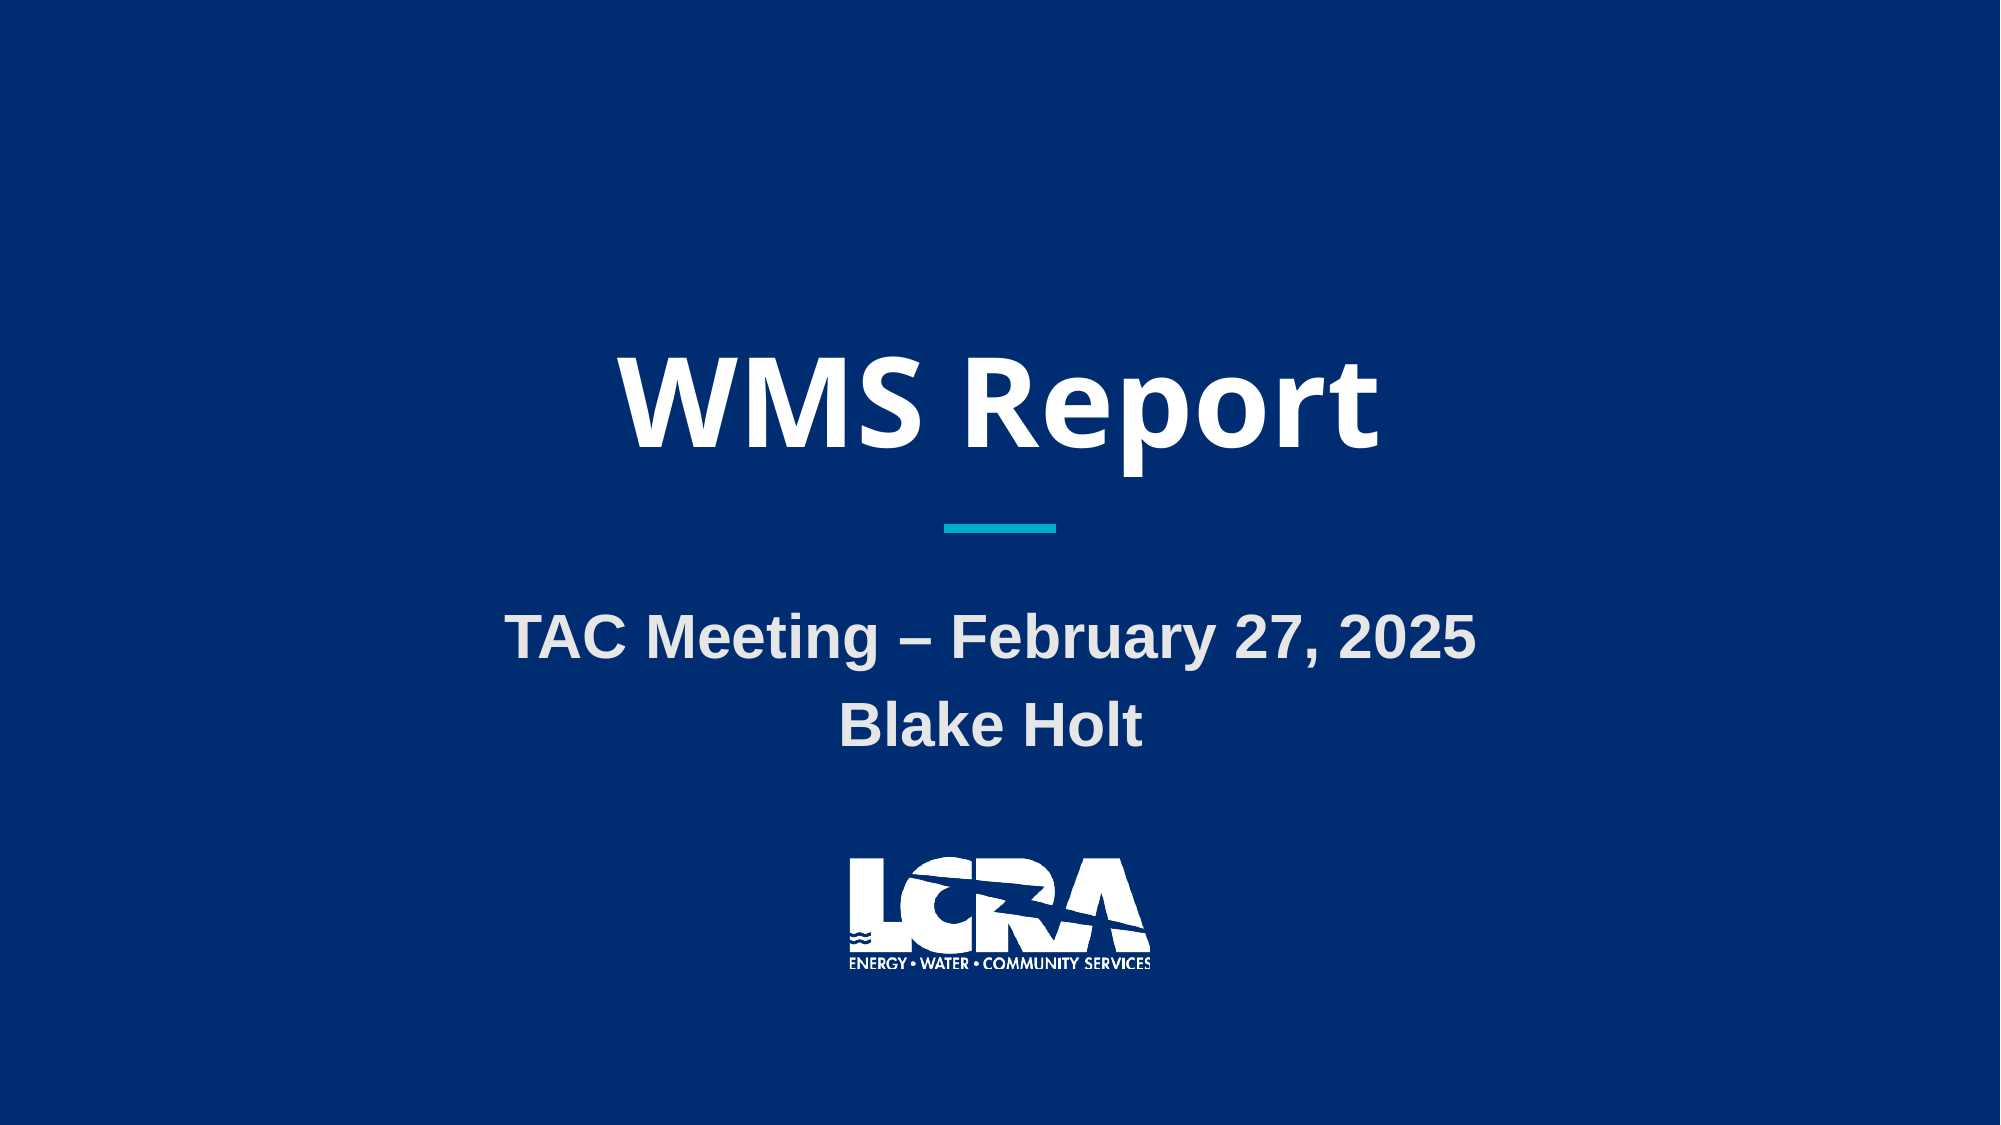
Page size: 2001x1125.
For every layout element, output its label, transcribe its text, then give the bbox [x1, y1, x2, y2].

subtitle TAC Meeting – February 27, 2025 Blake Holt [249, 596, 1750, 770]
title WMS Report [249, 330, 1750, 483]
